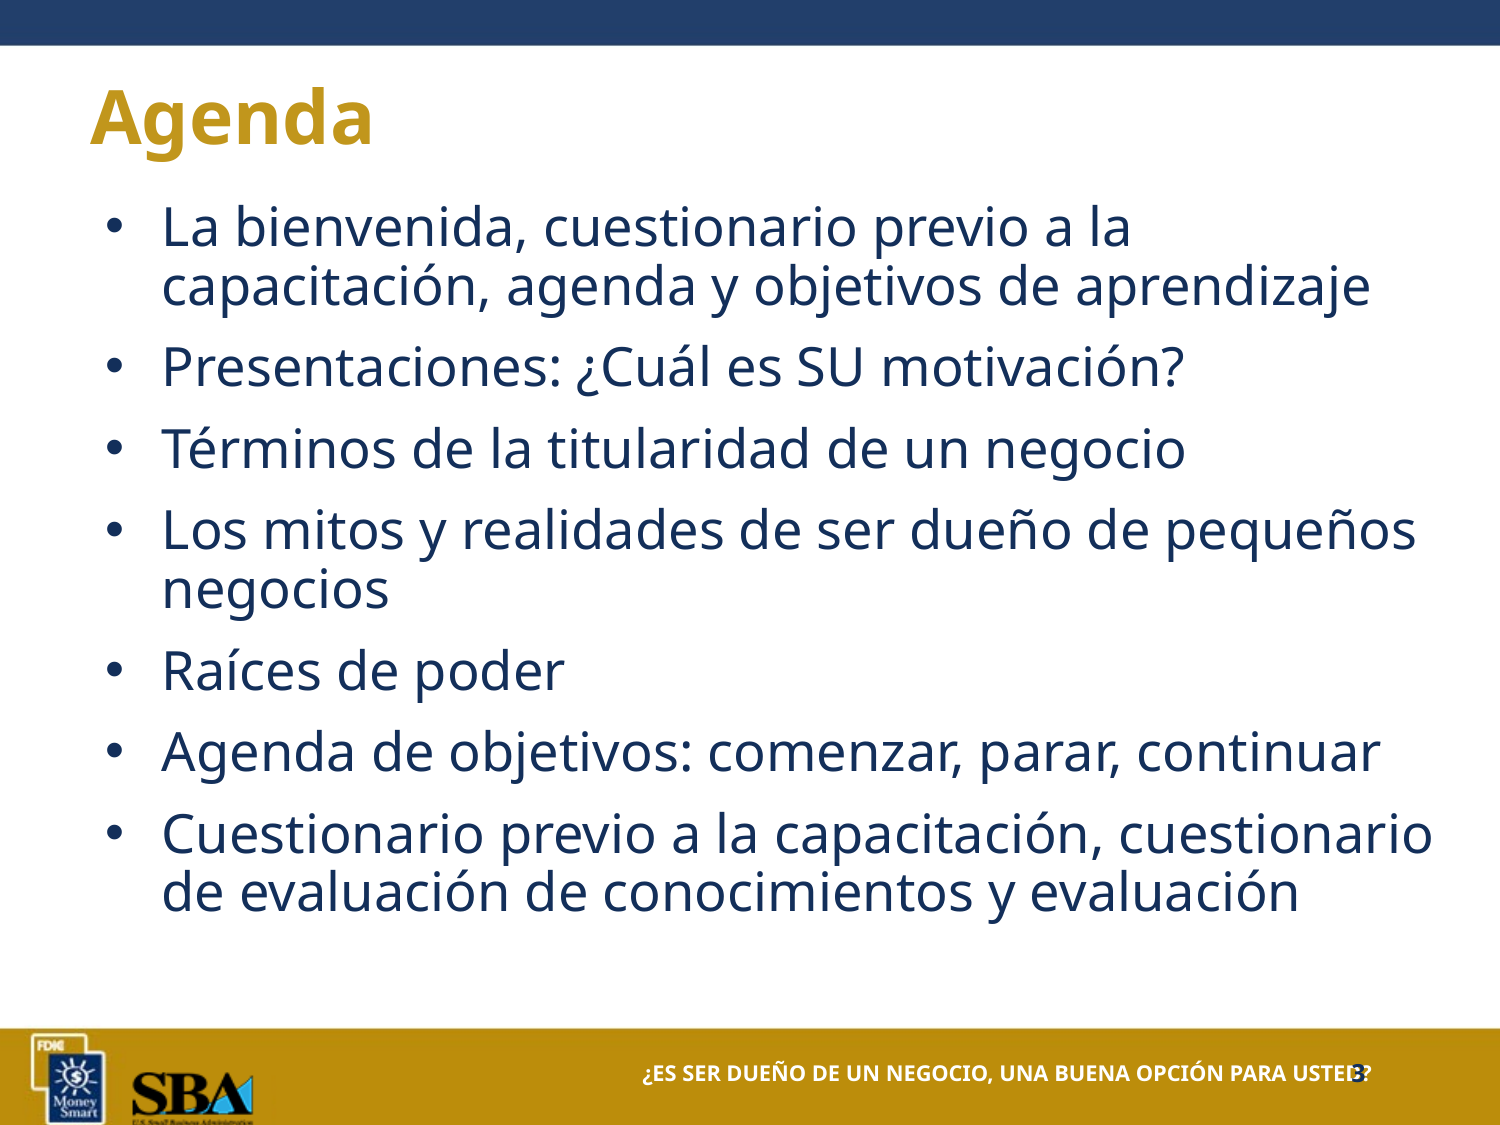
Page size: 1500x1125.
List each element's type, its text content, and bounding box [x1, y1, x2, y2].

title Agenda [74, 62, 1426, 163]
text_box La bienvenida, cuestionario previo a la capacitación, agenda y objetivos de aprendizaje Presentaciones: ¿Cuál es SU motivación? Términos de la titularidad de un negocio Los mitos y realidades de ser dueño de pequeños negocios Raíces de poder Agenda de objetivos: comenzar, parar, continuar Cuestionario previo a la capacitación, cuestionario de evaluación de conocimientos y evaluación [90, 191, 1453, 1029]
picture [0, 0, 1500, 1125]
